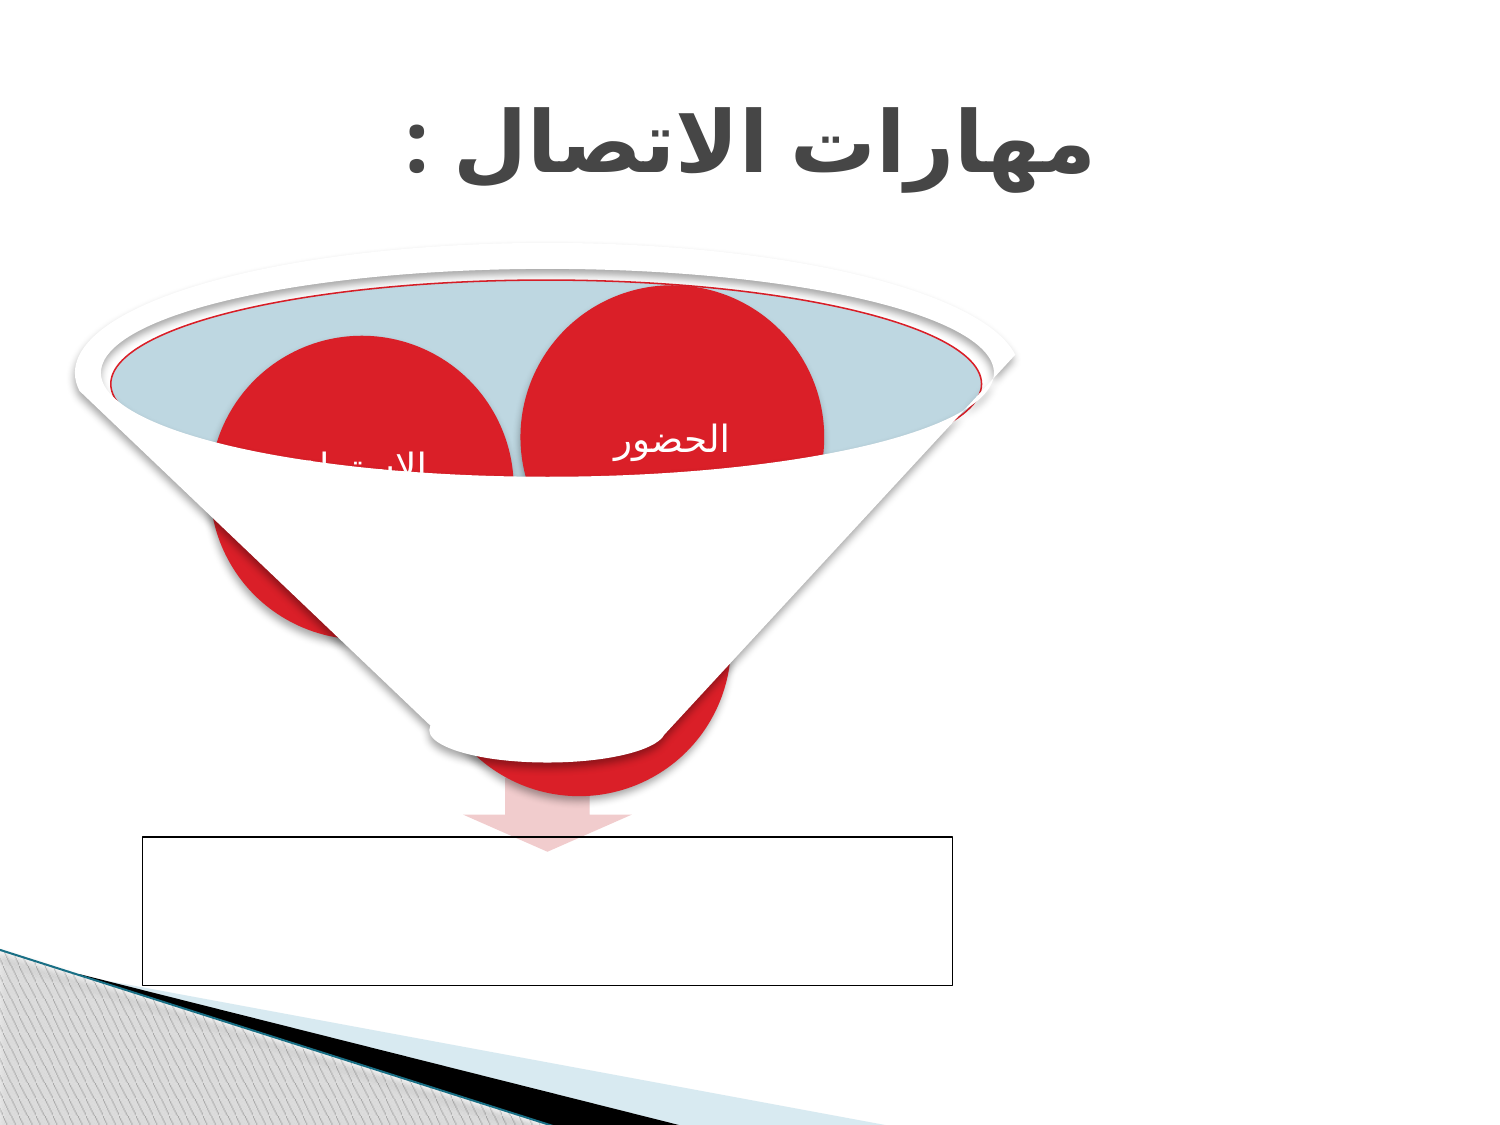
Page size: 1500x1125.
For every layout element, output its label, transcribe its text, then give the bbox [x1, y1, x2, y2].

title مهارات الاتصال : [75, 45, 1425, 233]
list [74, 242, 1426, 986]
